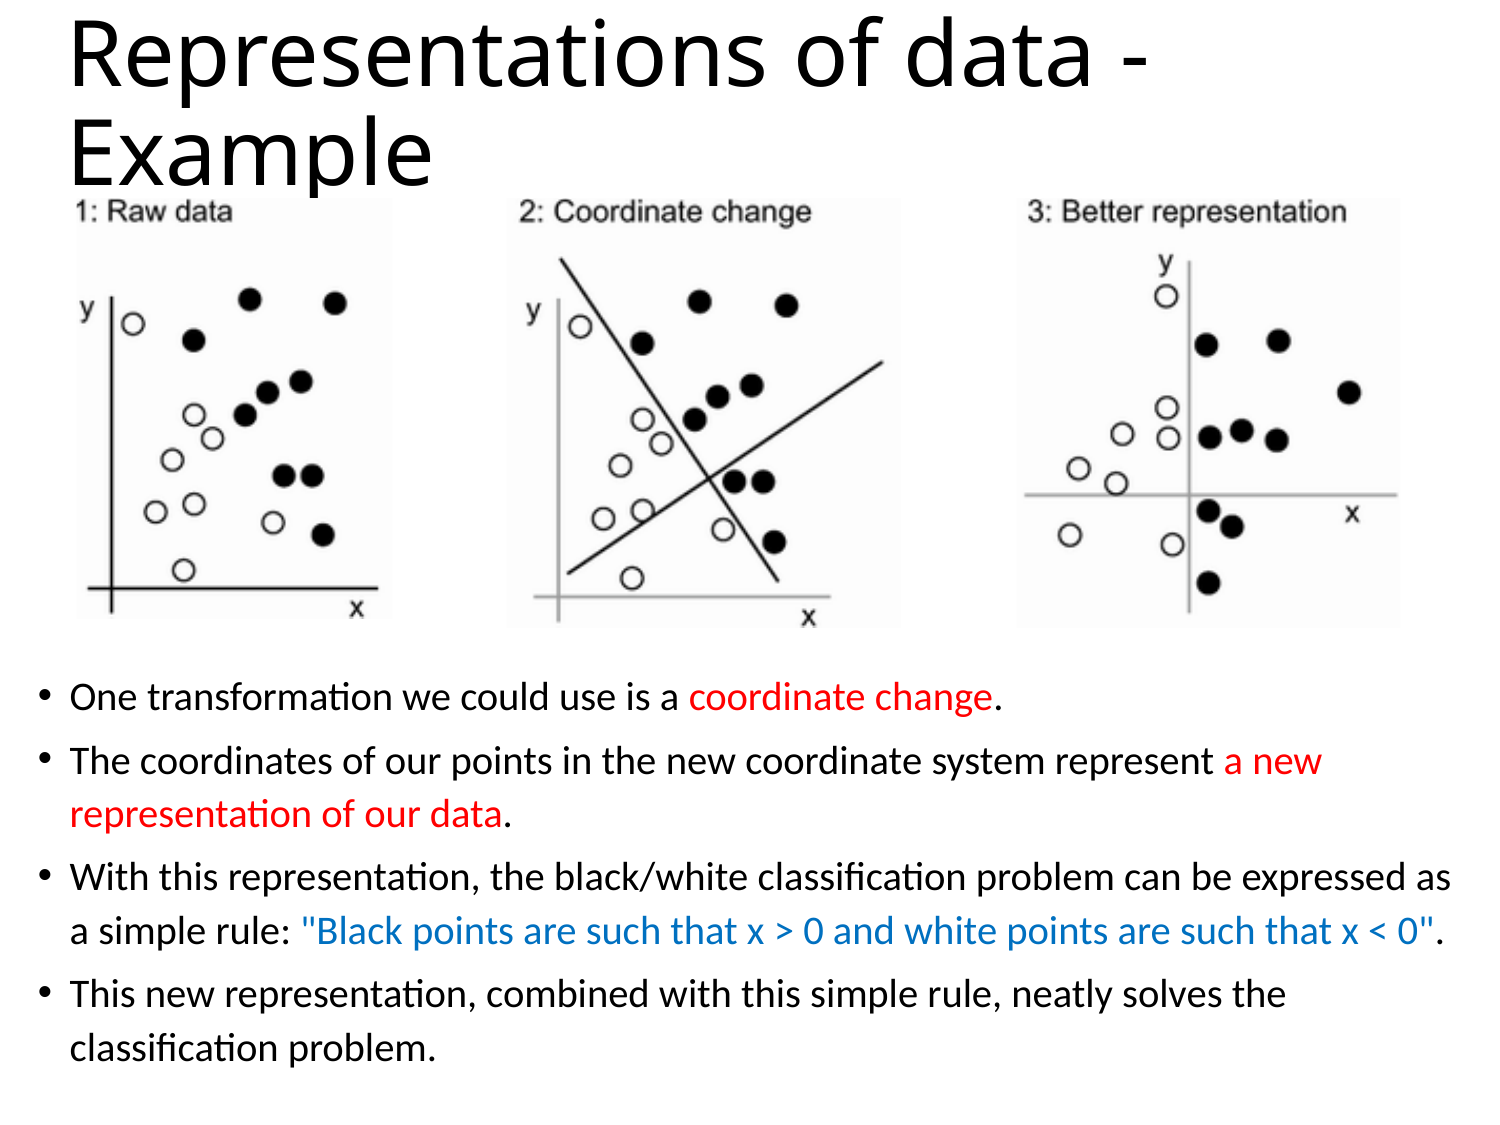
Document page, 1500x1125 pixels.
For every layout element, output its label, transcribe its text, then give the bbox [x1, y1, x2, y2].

picture [1016, 198, 1401, 628]
picture [76, 198, 393, 619]
list One transformation we could use is a coordinate change. The coordinates of our points in the new coordinate system represent a new representation of our data. With this representation, the black/white classification problem can be expressed as a simple rule: "Black points are such that x > 0 and white points are such that x < 0". This new representation, combined with this simple rule, neatly solves the classification problem. [22, 657, 1474, 1125]
title Representations of data - Example [51, 45, 1486, 167]
picture [506, 198, 901, 628]
